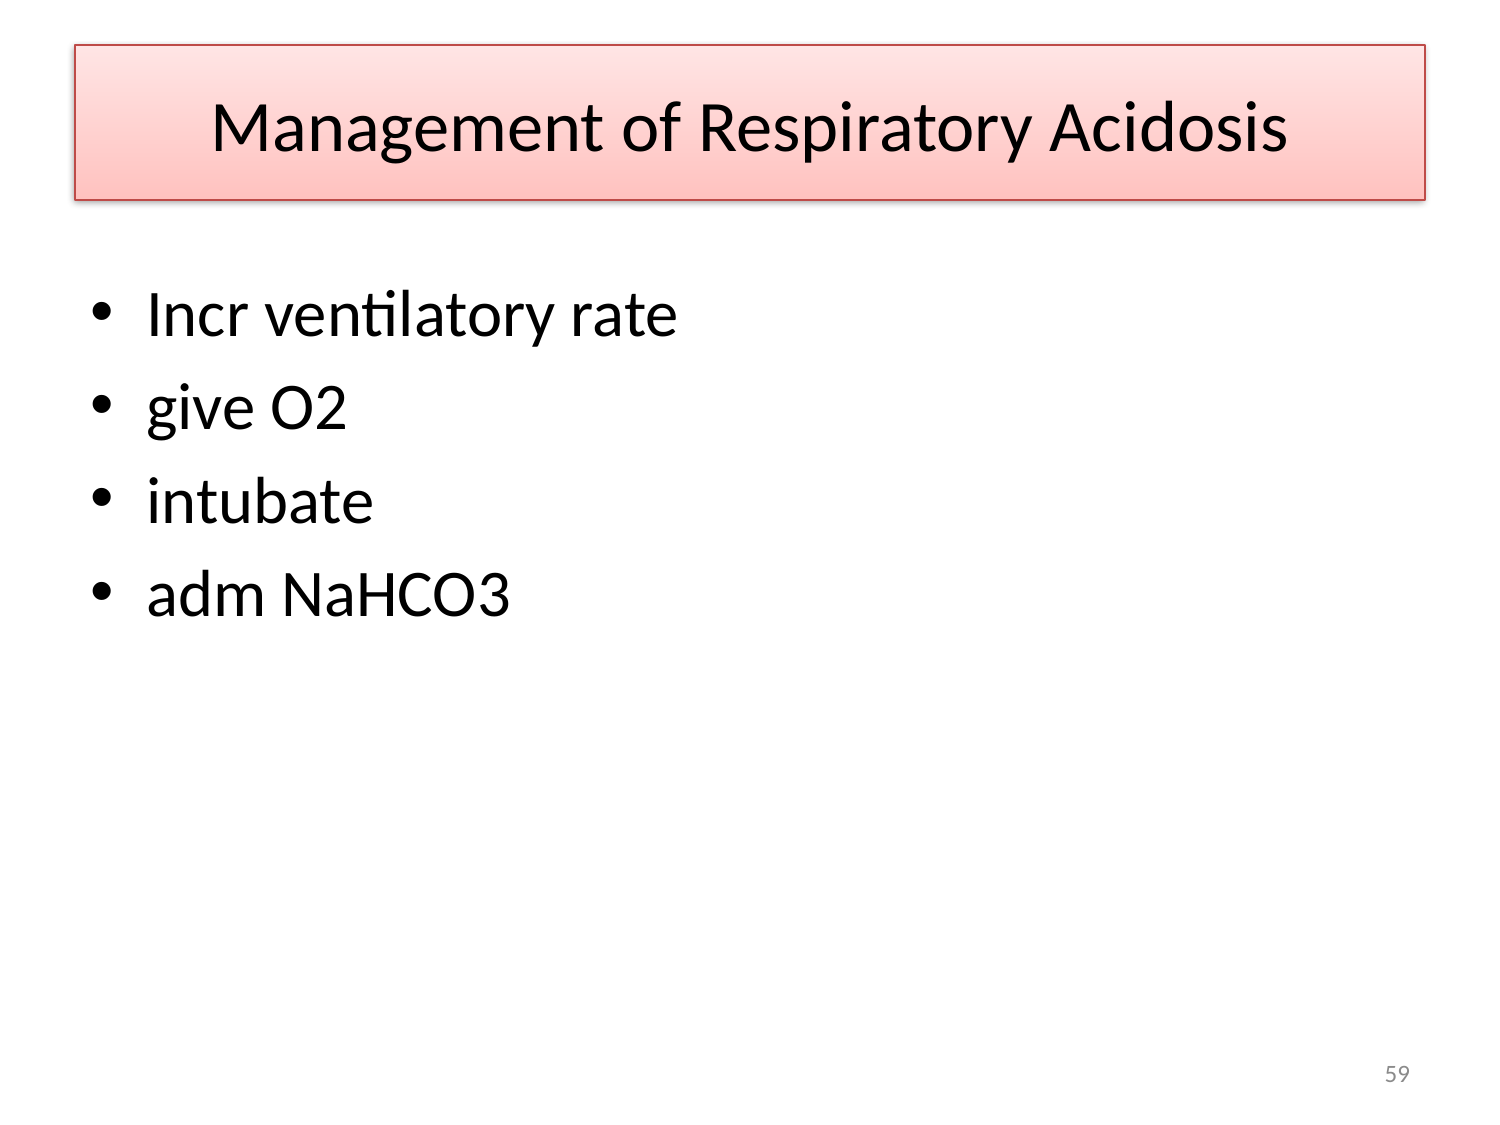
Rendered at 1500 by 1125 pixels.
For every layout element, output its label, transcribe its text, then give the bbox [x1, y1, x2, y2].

title Management of Respiratory Acidosis [74, 44, 1426, 201]
list Incr ventilatory rate give O2 intubate adm NaHCO3 [75, 262, 1425, 1005]
slide_number 59 [1074, 1042, 1425, 1103]
